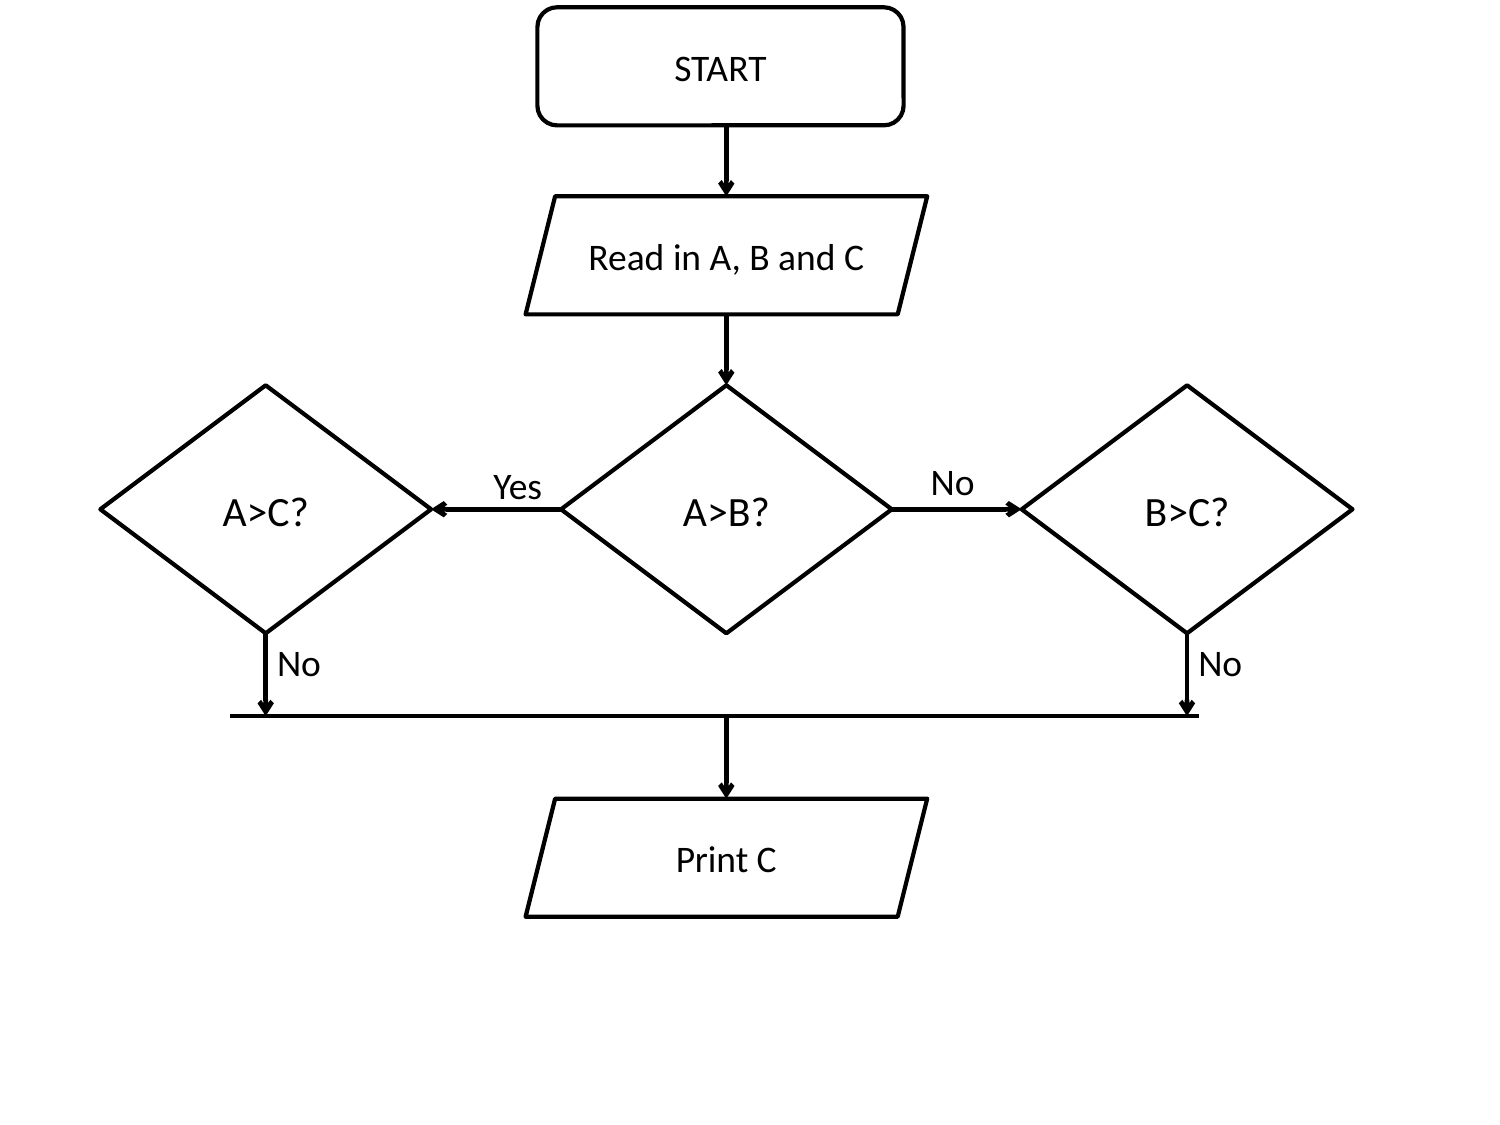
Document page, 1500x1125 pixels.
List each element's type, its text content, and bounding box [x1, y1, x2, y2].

text_box No [1183, 631, 1258, 692]
text_box Print C [523, 796, 930, 919]
text_box Read in A, B and C [523, 194, 930, 317]
text_box B>C? [1020, 383, 1355, 633]
text_box No [262, 631, 337, 692]
text_box No [915, 450, 990, 508]
text_box START [535, 5, 906, 128]
text_box Yes [478, 454, 558, 508]
text_box A>C? [98, 383, 433, 634]
text_box A>B? [560, 385, 893, 635]
